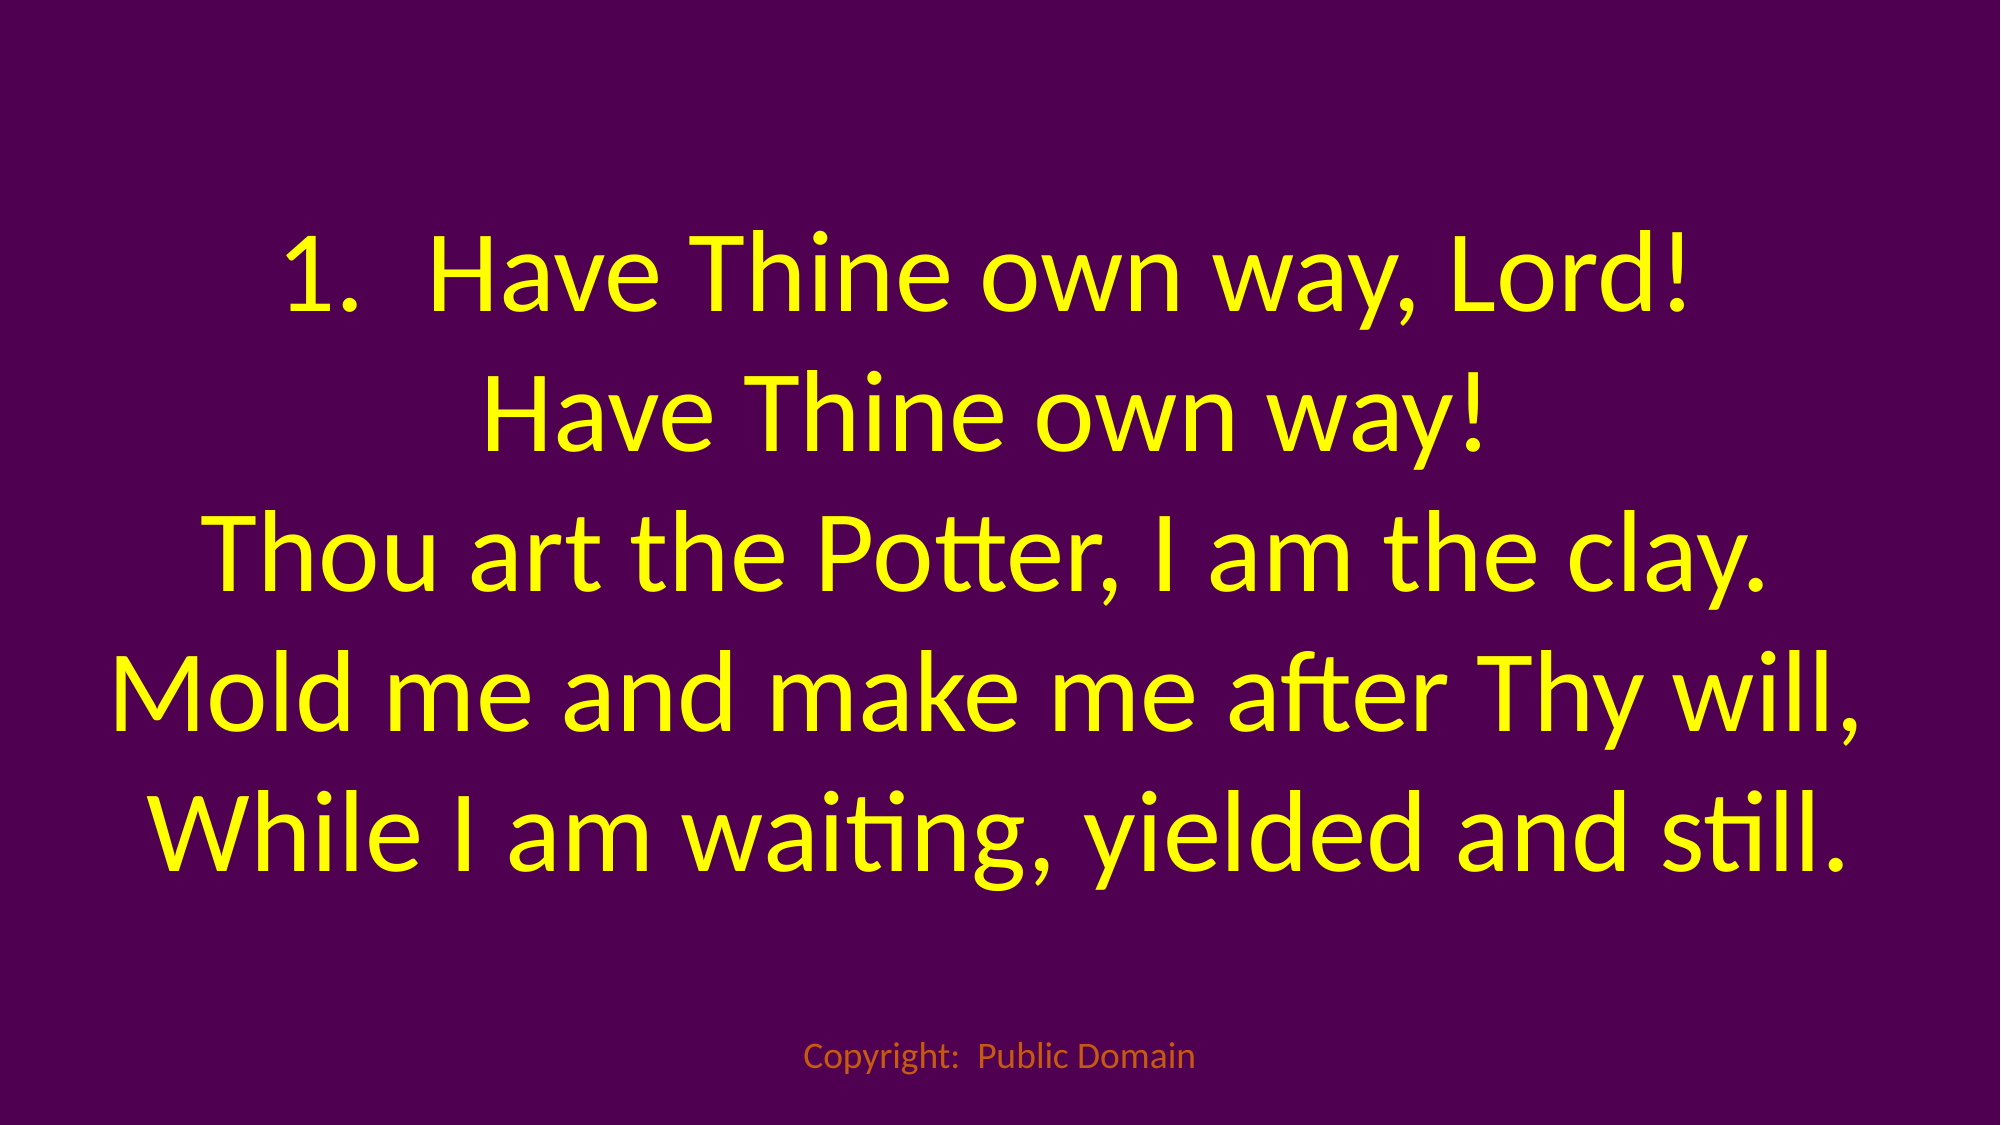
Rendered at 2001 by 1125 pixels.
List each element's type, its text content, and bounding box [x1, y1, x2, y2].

text_box 1. Have Thine own way, Lord! Have Thine own way! Thou art the Potter, I am the clay. Mold me and make me after Thy will, While I am waiting, yielded and still. [0, 186, 2000, 902]
text_box Copyright: Public Domain [26, 1023, 1973, 1083]
